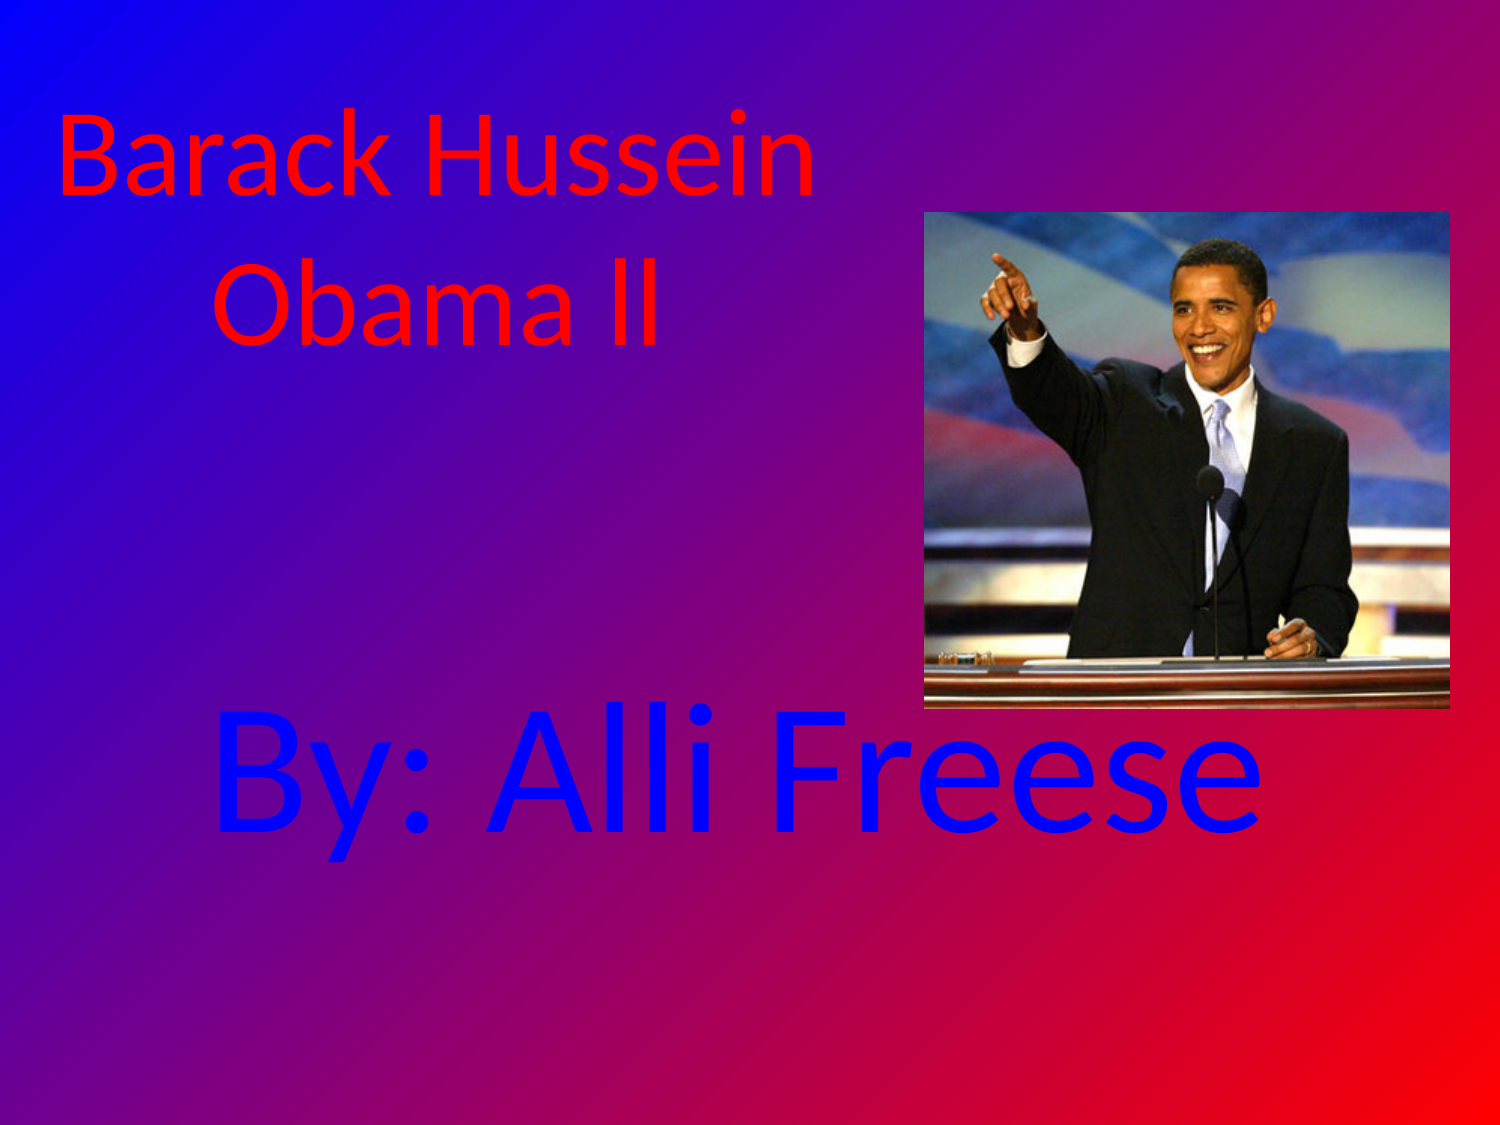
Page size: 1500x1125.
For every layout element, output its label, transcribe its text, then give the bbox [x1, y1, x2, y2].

picture [924, 212, 1451, 710]
text_box By: Alli Freese [192, 637, 1283, 878]
text_box Barack Hussein Obama ll [0, 62, 925, 378]
